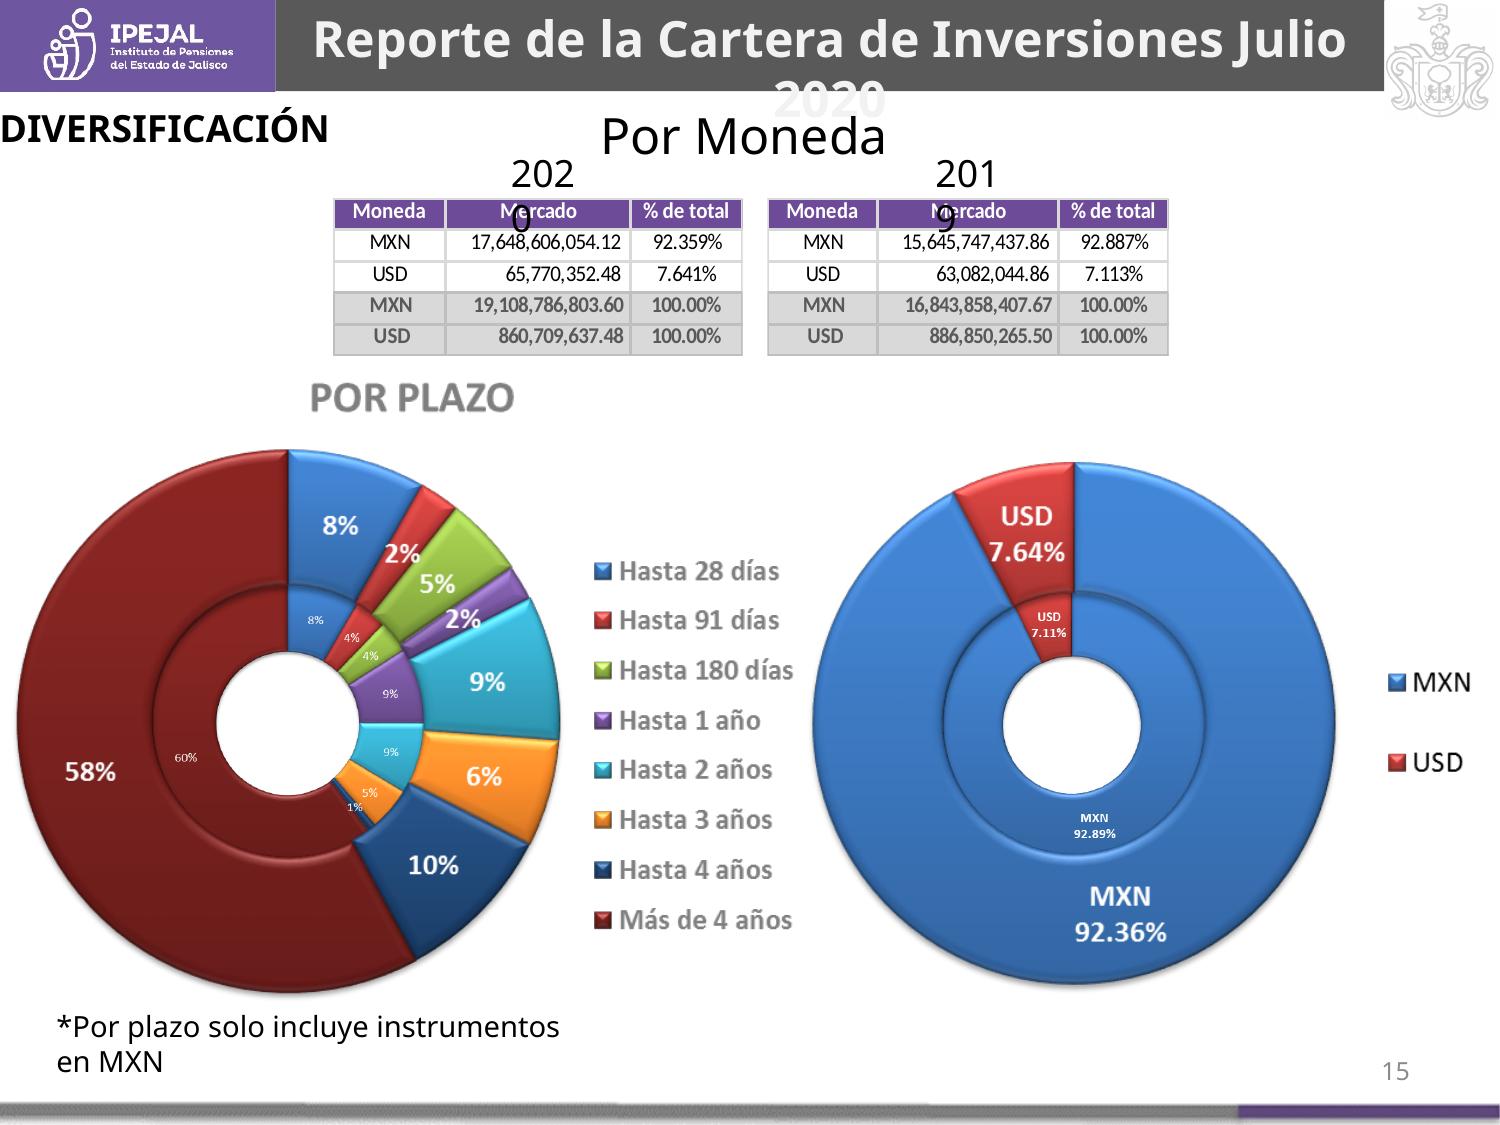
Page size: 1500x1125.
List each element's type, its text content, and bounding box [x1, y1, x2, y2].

text_box *Por plazo solo incluye instrumentos en MXN [41, 1007, 609, 1086]
picture [333, 198, 745, 358]
picture [0, 0, 276, 92]
slide_number 14 [1074, 1042, 1425, 1103]
text_box Reporte de la Cartera de Inversiones Julio 2020 [278, 0, 1382, 91]
text_box 2019 [920, 142, 1032, 198]
picture [0, 373, 1481, 1007]
picture [0, 1096, 1500, 1125]
text_box 2020 [496, 142, 607, 198]
text_box DIVERSIFICACIÓN [0, 97, 345, 158]
text_box Por Moneda [577, 97, 911, 173]
picture [767, 198, 1170, 358]
